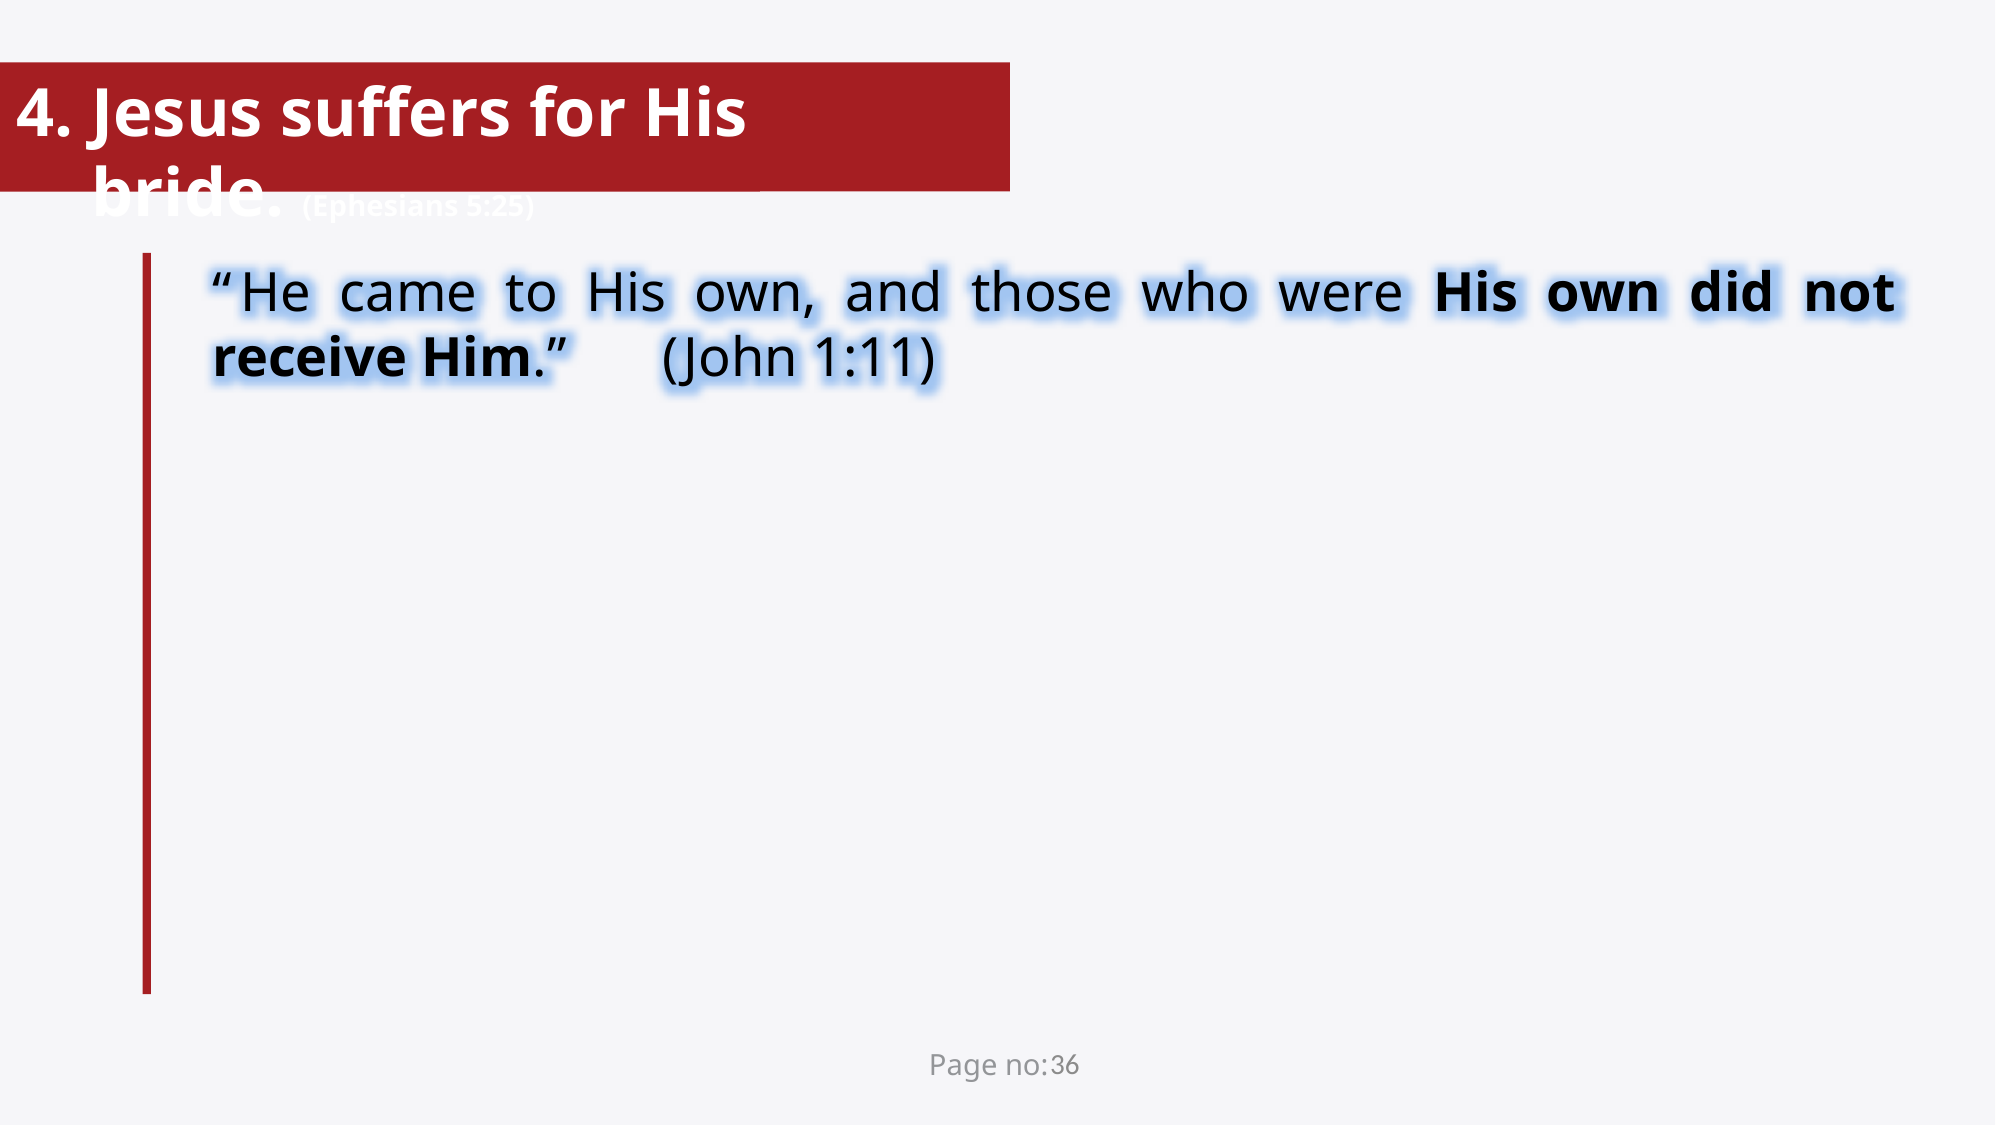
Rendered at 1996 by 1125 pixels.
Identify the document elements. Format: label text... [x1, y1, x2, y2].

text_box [1, 62, 1011, 194]
text_box “ He came to His own, and those who were His own did not receive Him.” (John 1:11) [198, 249, 1911, 395]
